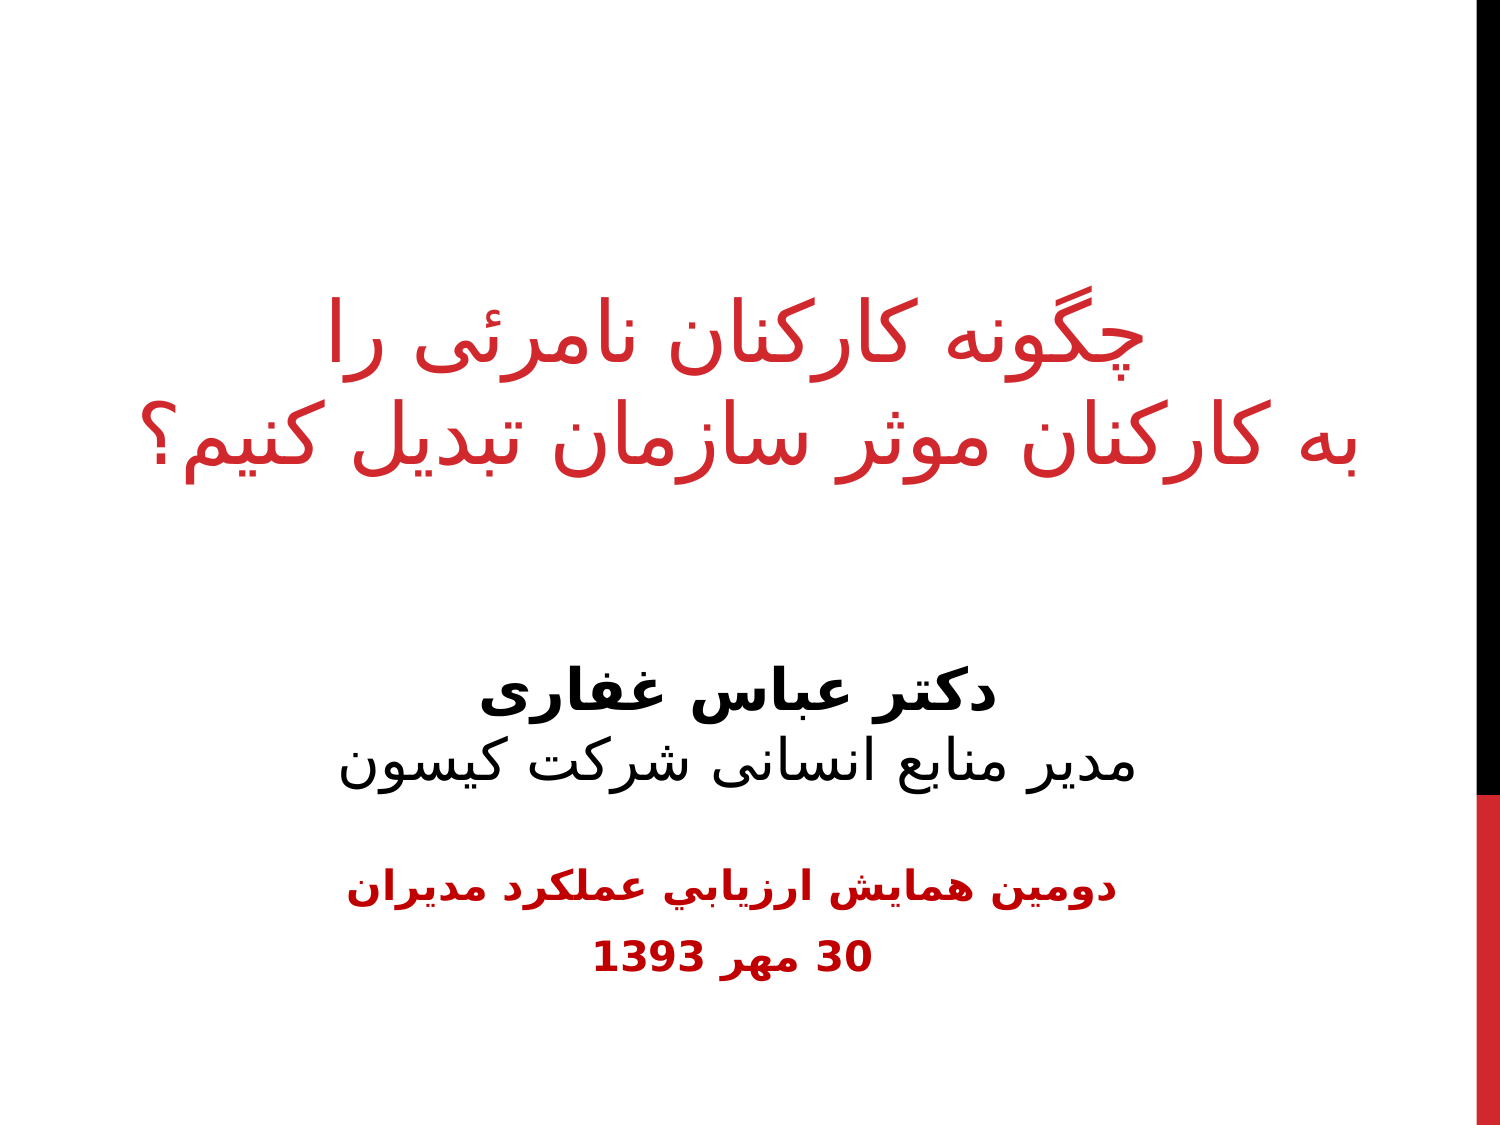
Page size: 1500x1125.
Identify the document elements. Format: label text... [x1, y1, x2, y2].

text_box دکتر عباس غفاری مدیر منابع انسانی شرکت کیسون [277, 645, 1200, 808]
title چگونه کارکنان نامرئی را به کارکنان موثر سازمان‌ تبدیل کنیم؟ [100, 255, 1400, 504]
text_box دومین همایش ارزيابي عملكرد مدیران 30 مهر 1393 [280, 851, 1184, 987]
